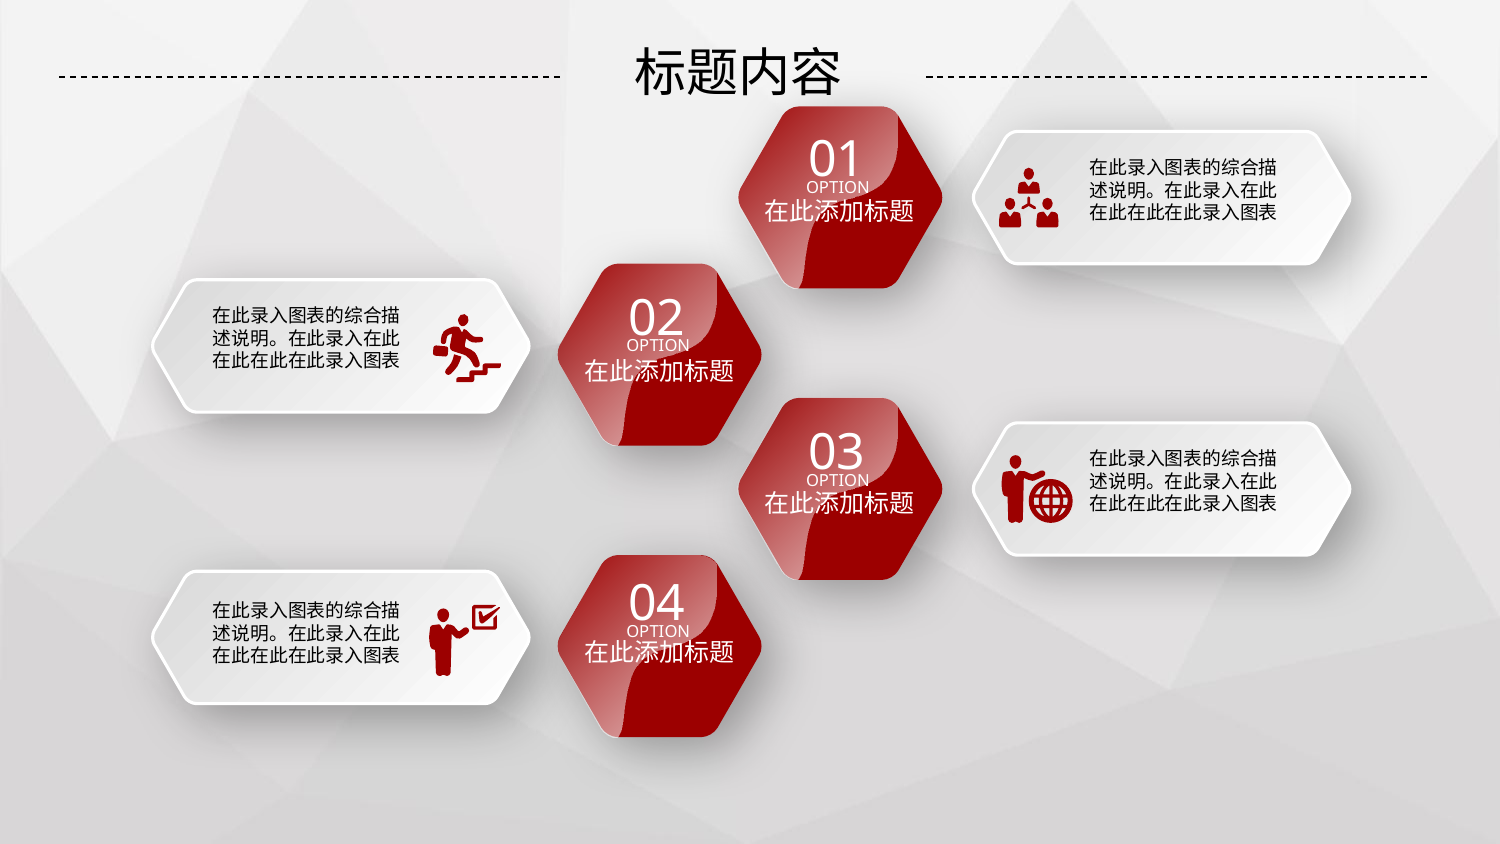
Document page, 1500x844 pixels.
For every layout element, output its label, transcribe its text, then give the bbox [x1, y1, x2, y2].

text_box 在此录入图表的综合描述说明。在此录入在此在此在此在此录入图表 [201, 298, 428, 378]
text_box 在此录入图表的综合描述说明。在此录入在此在此在此在此录入图表 [1078, 441, 1306, 520]
text_box [152, 279, 530, 413]
text_box [602, 555, 717, 597]
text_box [432, 313, 501, 382]
text_box [152, 571, 530, 704]
text_box [799, 232, 926, 289]
text_box [556, 564, 659, 738]
text_box [737, 106, 898, 289]
text_box [799, 524, 926, 580]
text_box [737, 397, 898, 580]
text_box 在此添加标题 [811, 190, 931, 232]
text_box 标题内容 [608, 32, 868, 110]
text_box 在此添加标题 [630, 349, 751, 391]
text_box [618, 391, 744, 446]
text_box [556, 263, 717, 446]
text_box 在此添加标题 [634, 630, 751, 672]
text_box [781, 412, 895, 498]
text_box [601, 277, 716, 364]
text_box [973, 422, 1350, 556]
text_box 在此录入图表的综合描述说明。在此录入在此在此在此在此录入图表 [201, 593, 428, 673]
text_box [973, 131, 1350, 264]
text_box [715, 561, 762, 670]
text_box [1000, 455, 1073, 523]
text_box [716, 272, 762, 379]
text_box [618, 672, 750, 738]
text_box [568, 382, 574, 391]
text_box 在此录入图表的综合描述说明。在此录入在此在此在此在此录入图表 [1078, 150, 1306, 230]
text_box [895, 404, 943, 514]
picture [0, 0, 1500, 844]
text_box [781, 118, 895, 205]
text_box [428, 604, 501, 676]
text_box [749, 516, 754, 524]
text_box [601, 563, 716, 649]
text_box 在此添加标题 [811, 482, 931, 524]
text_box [998, 167, 1059, 228]
text_box [895, 114, 943, 223]
